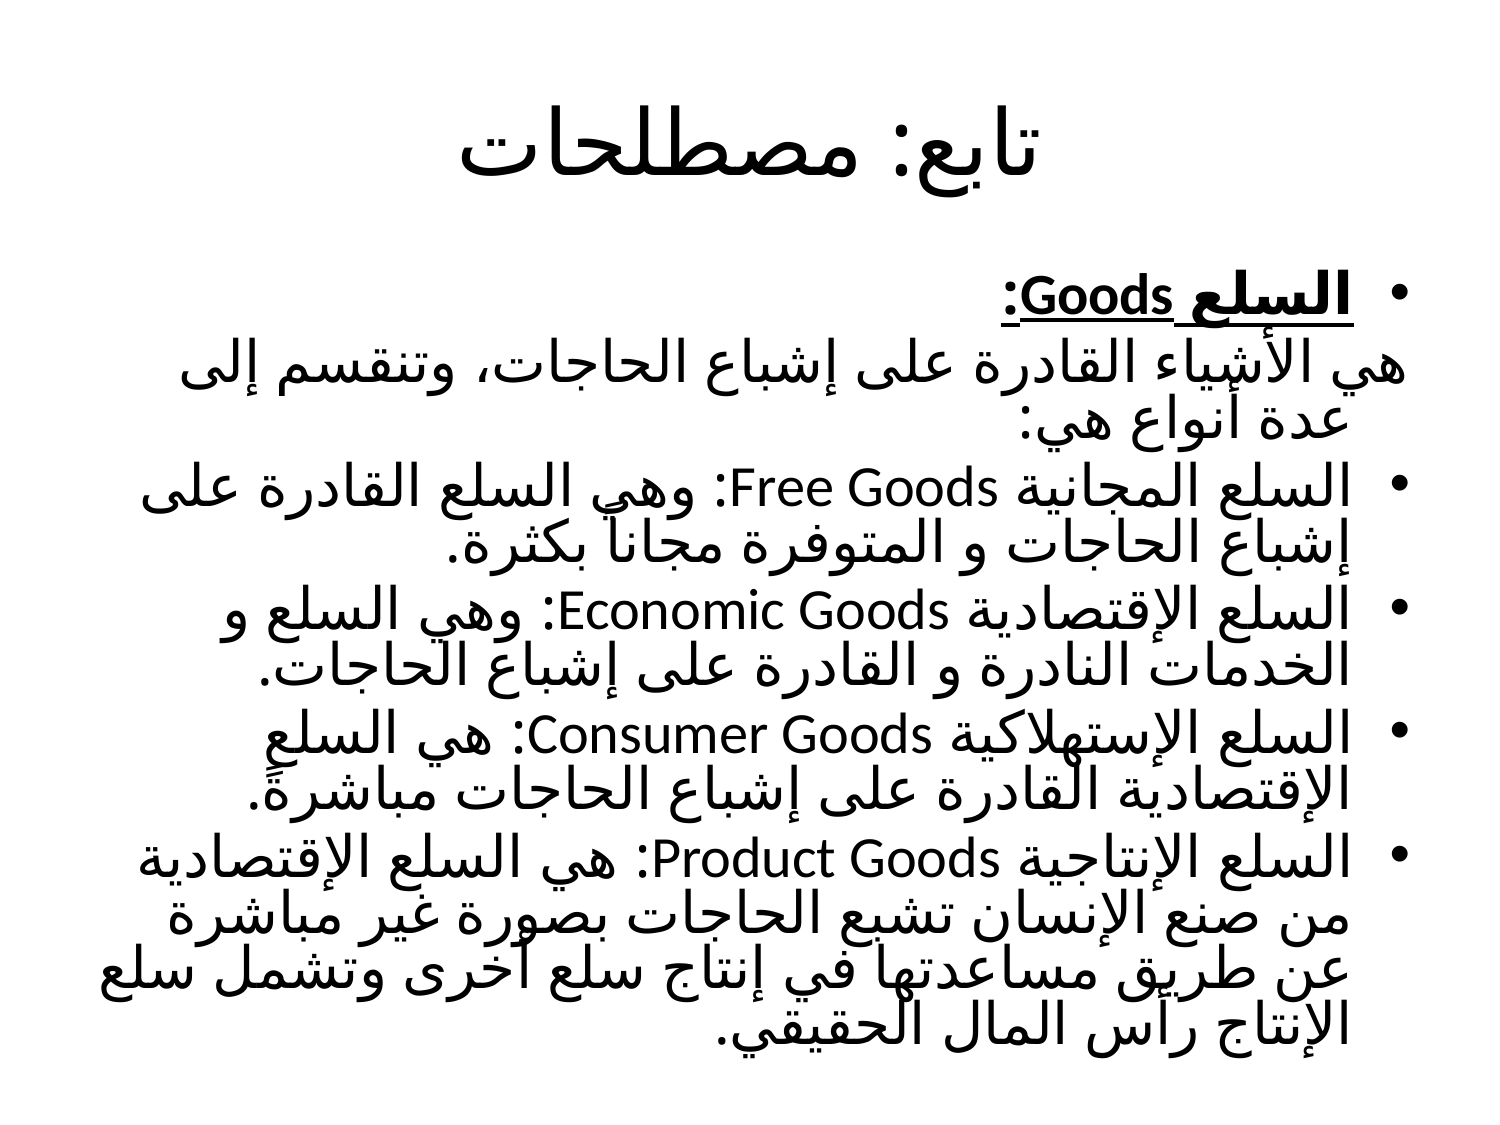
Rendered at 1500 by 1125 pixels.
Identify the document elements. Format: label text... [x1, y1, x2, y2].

title تابع: مصطلحات [75, 45, 1425, 233]
list السلع Goods: هي الأشياء القادرة على إشباع الحاجات، وتنقسم إلى عدة أنواع هي: السلع المجانية Free Goods: وهي السلع القادرة على إشباع الحاجات و المتوفرة مجاناً بكثرة. السلع الإقتصادية Economic Goods: وهي السلع و الخدمات النادرة و القادرة على إشباع الحاجات. السلع الإستهلاكية Consumer Goods: هي السلع الإقتصادية القادرة على إشباع الحاجات مباشرةً. السلع الإنتاجية Product Goods: هي السلع الإقتصادية من صنع الإنسان تشبع الحاجات بصورة غير مباشرة عن طريق مساعدتها في إنتاج سلع أخرى وتشمل سلع الإنتاج رأس المال الحقيقي. [75, 262, 1425, 1005]
